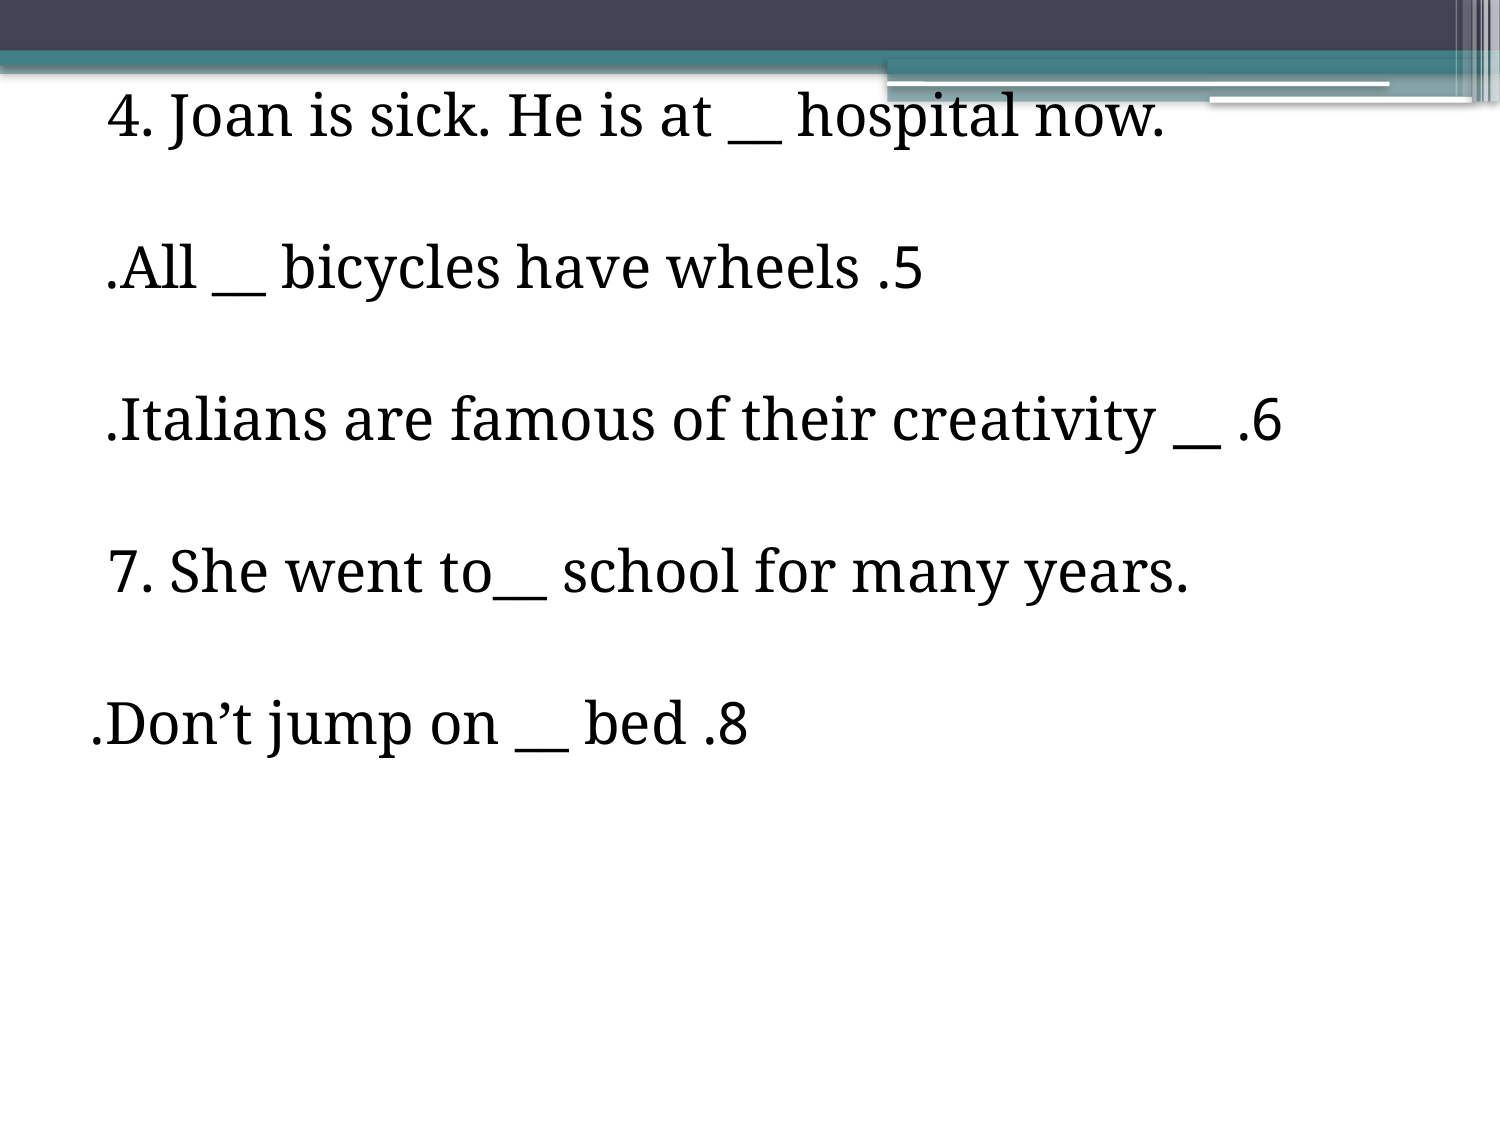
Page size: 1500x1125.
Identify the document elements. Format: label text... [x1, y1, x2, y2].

list 4. Joan is sick. He is at __ hospital now. 5. All __ bicycles have wheels. 6. __ Italians are famous of their creativity. 7. She went to__ school for many years. 8. Don’t jump on __ bed. [75, 70, 1425, 1005]
